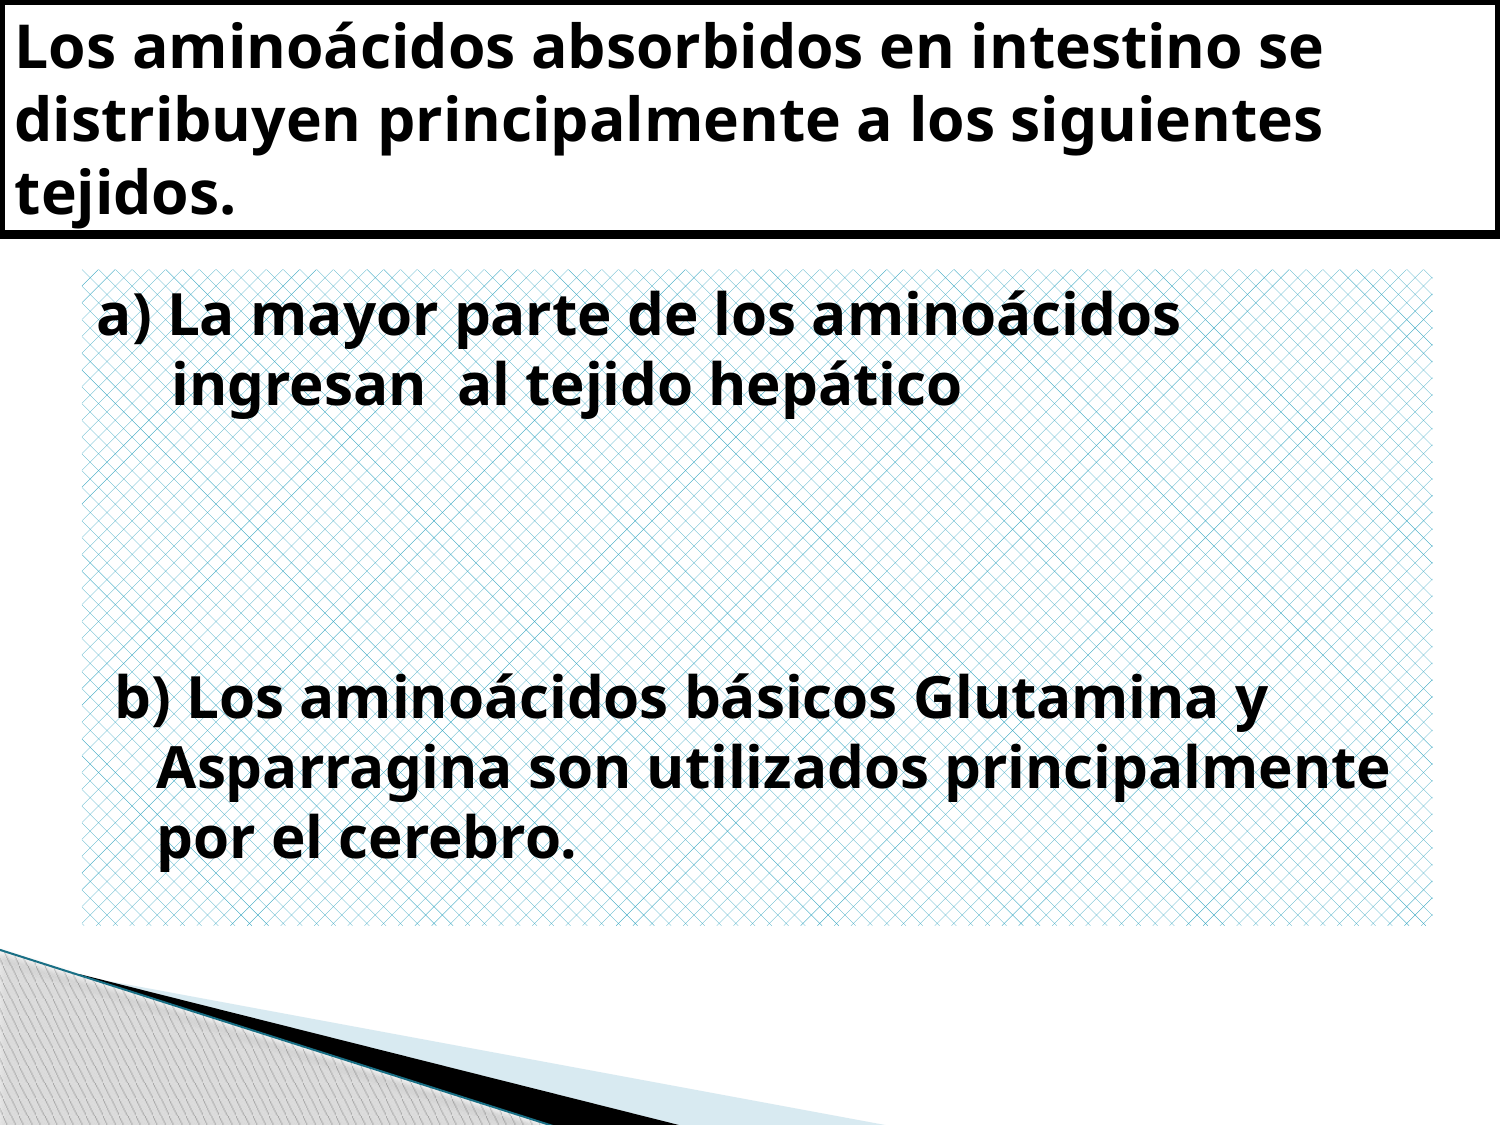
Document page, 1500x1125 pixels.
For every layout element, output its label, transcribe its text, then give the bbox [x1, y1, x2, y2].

title Los aminoácidos absorbidos en intestino se distribuyen principalmente a los siguientes tejidos. [0, 0, 1500, 239]
list a) La mayor parte de los aminoácidos ingresan al tejido hepático b) Los aminoácidos básicos Glutamina y Asparragina son utilizados principalmente por el cerebro. [82, 269, 1433, 926]
